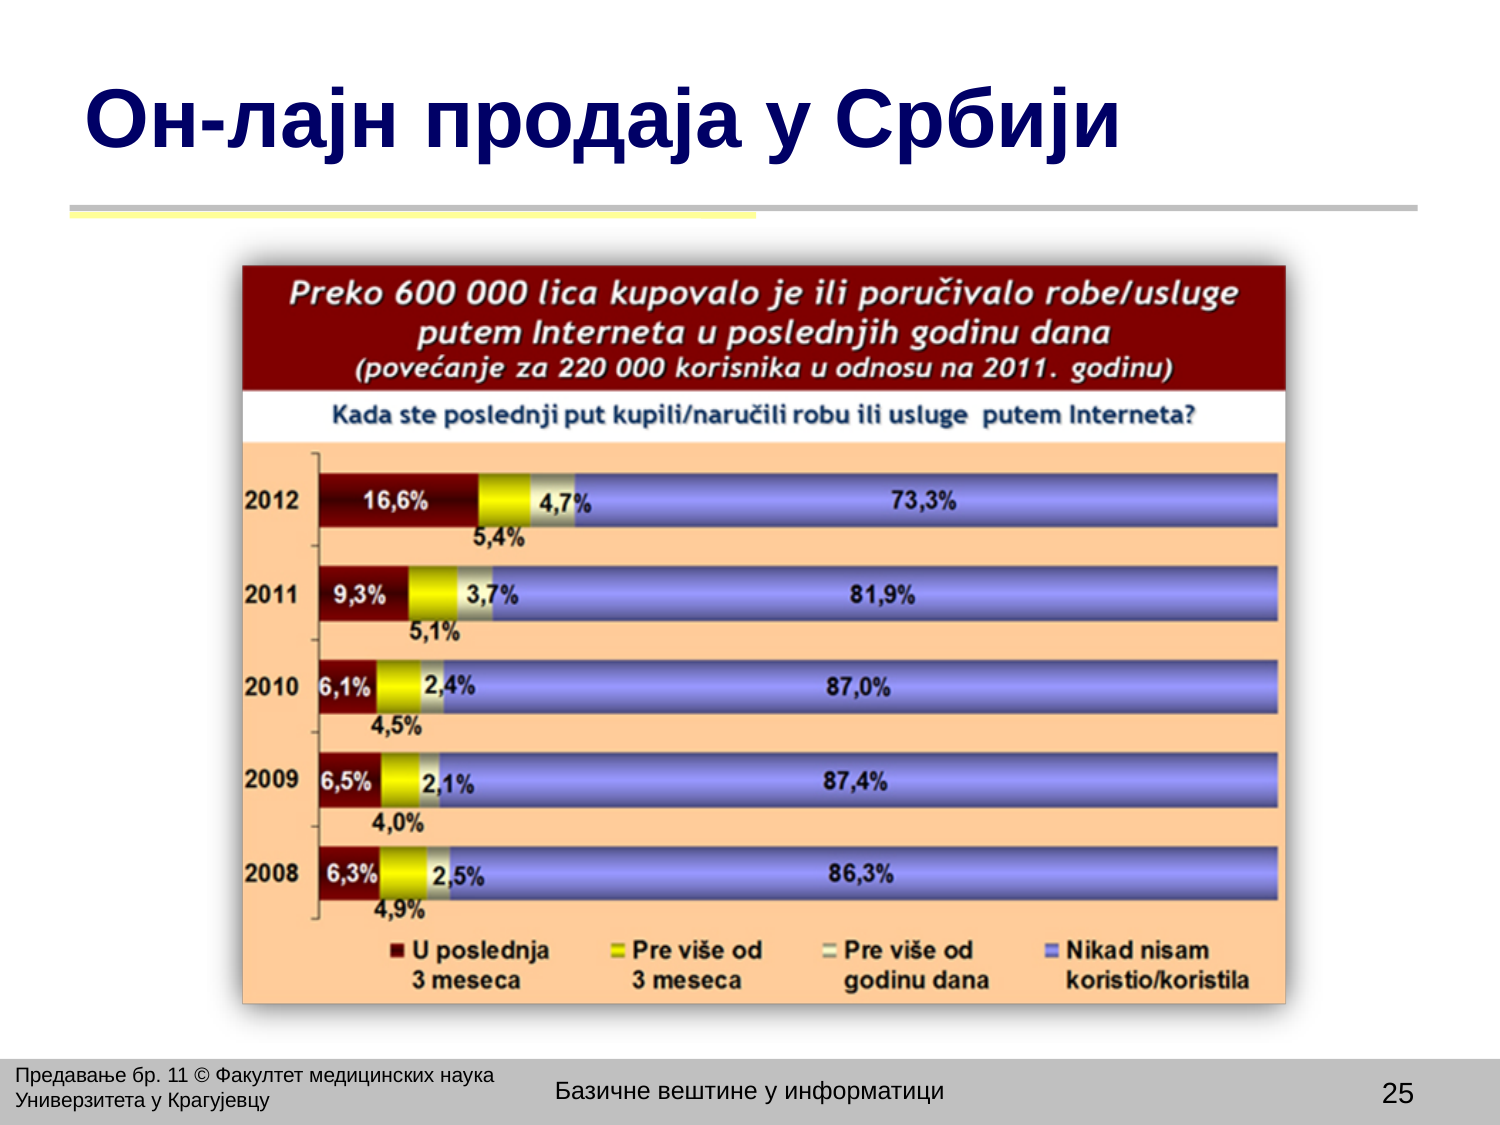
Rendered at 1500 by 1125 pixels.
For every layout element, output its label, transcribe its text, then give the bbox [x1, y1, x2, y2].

title Он-лајн продаја у Србији [69, 19, 1426, 208]
slide_number 25 [1079, 1066, 1430, 1125]
footer Базичне вештине у информатици [512, 1066, 988, 1125]
slide_number Предавање бр. 11 © Факултет медицинских наука Универзитета у Крагујевцу [0, 1053, 621, 1108]
picture [206, 227, 1324, 1043]
